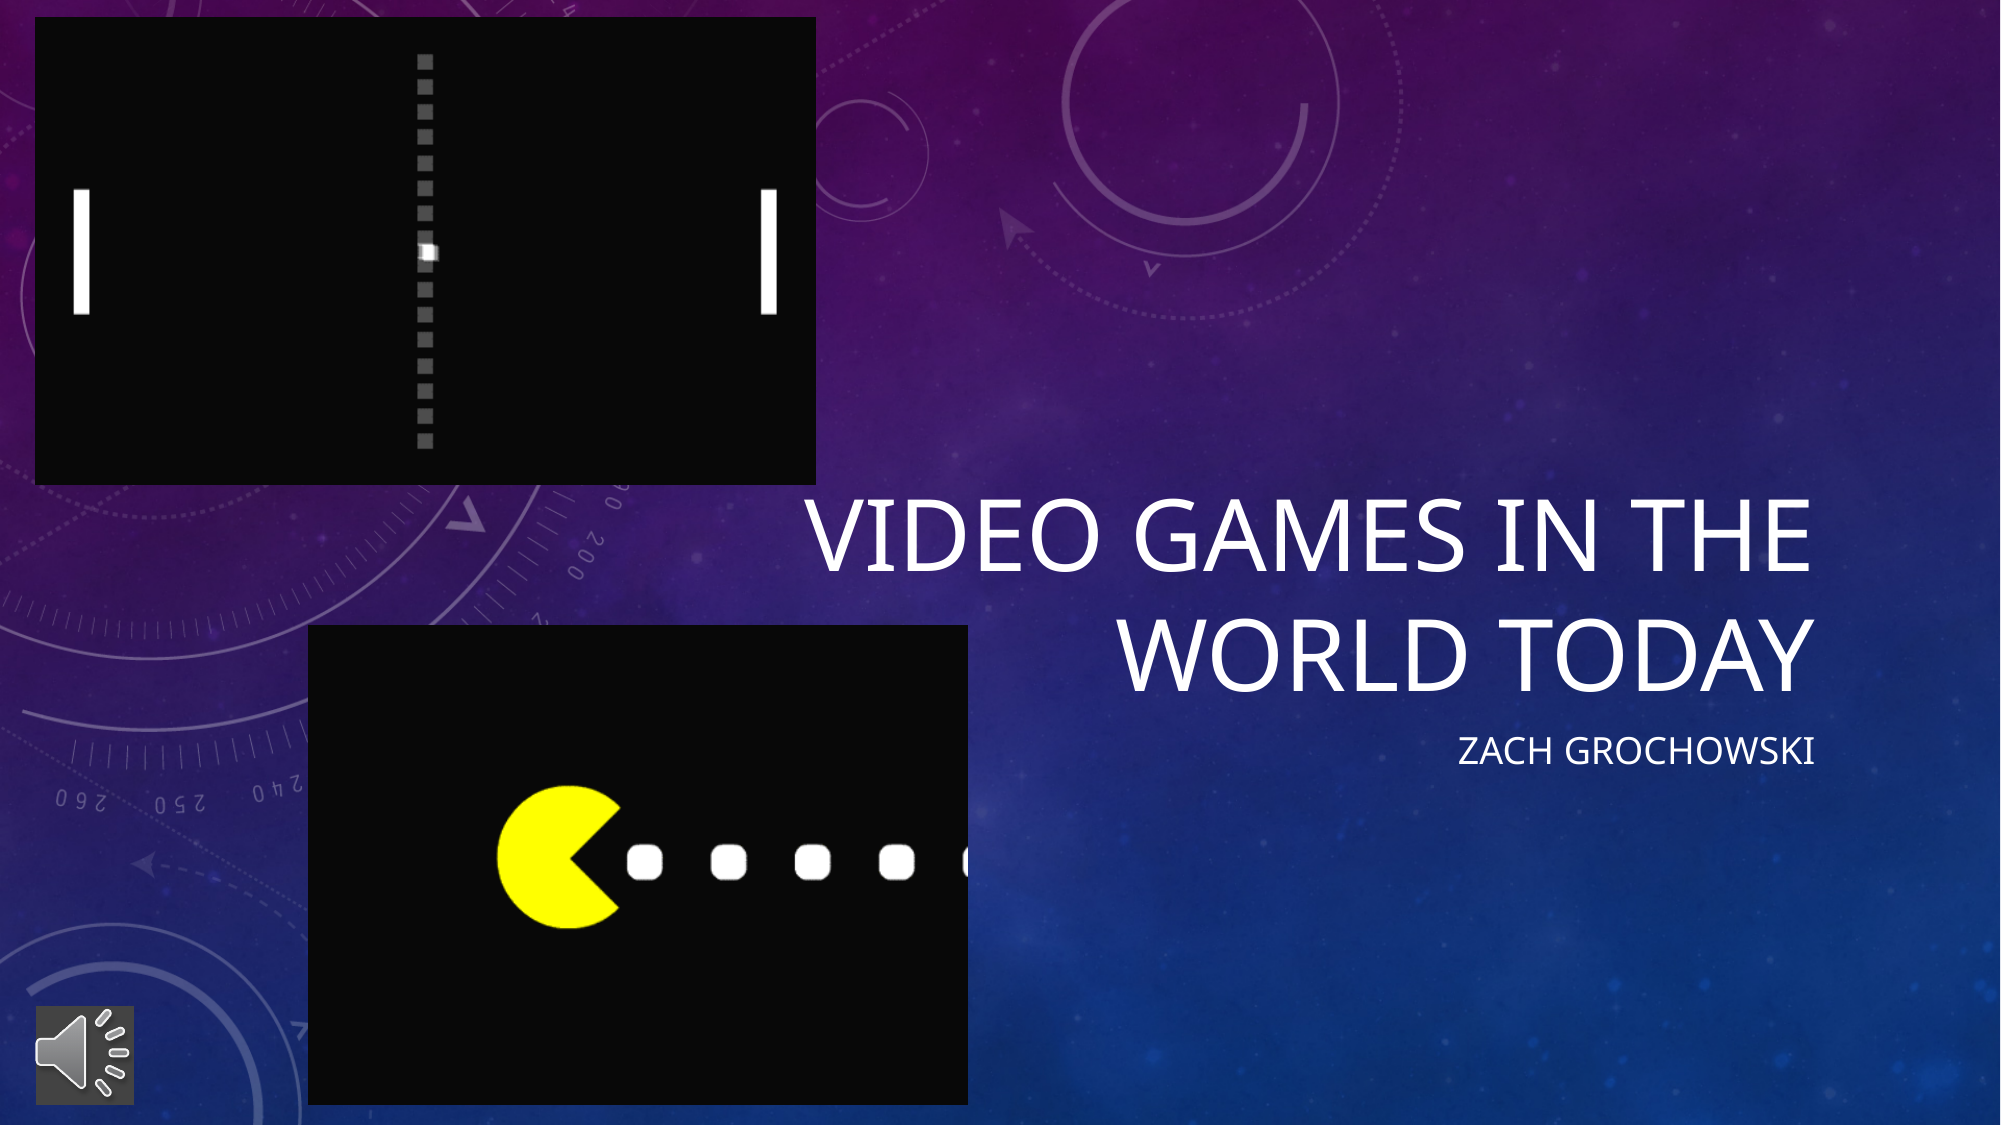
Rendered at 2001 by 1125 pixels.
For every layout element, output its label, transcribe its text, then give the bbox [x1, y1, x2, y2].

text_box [34, 15, 817, 486]
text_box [307, 624, 969, 1106]
subtitle Zach Grochowski [973, 719, 1831, 950]
picture [0, 0, 2001, 1125]
title Video Games in the World Today [650, 322, 1831, 719]
